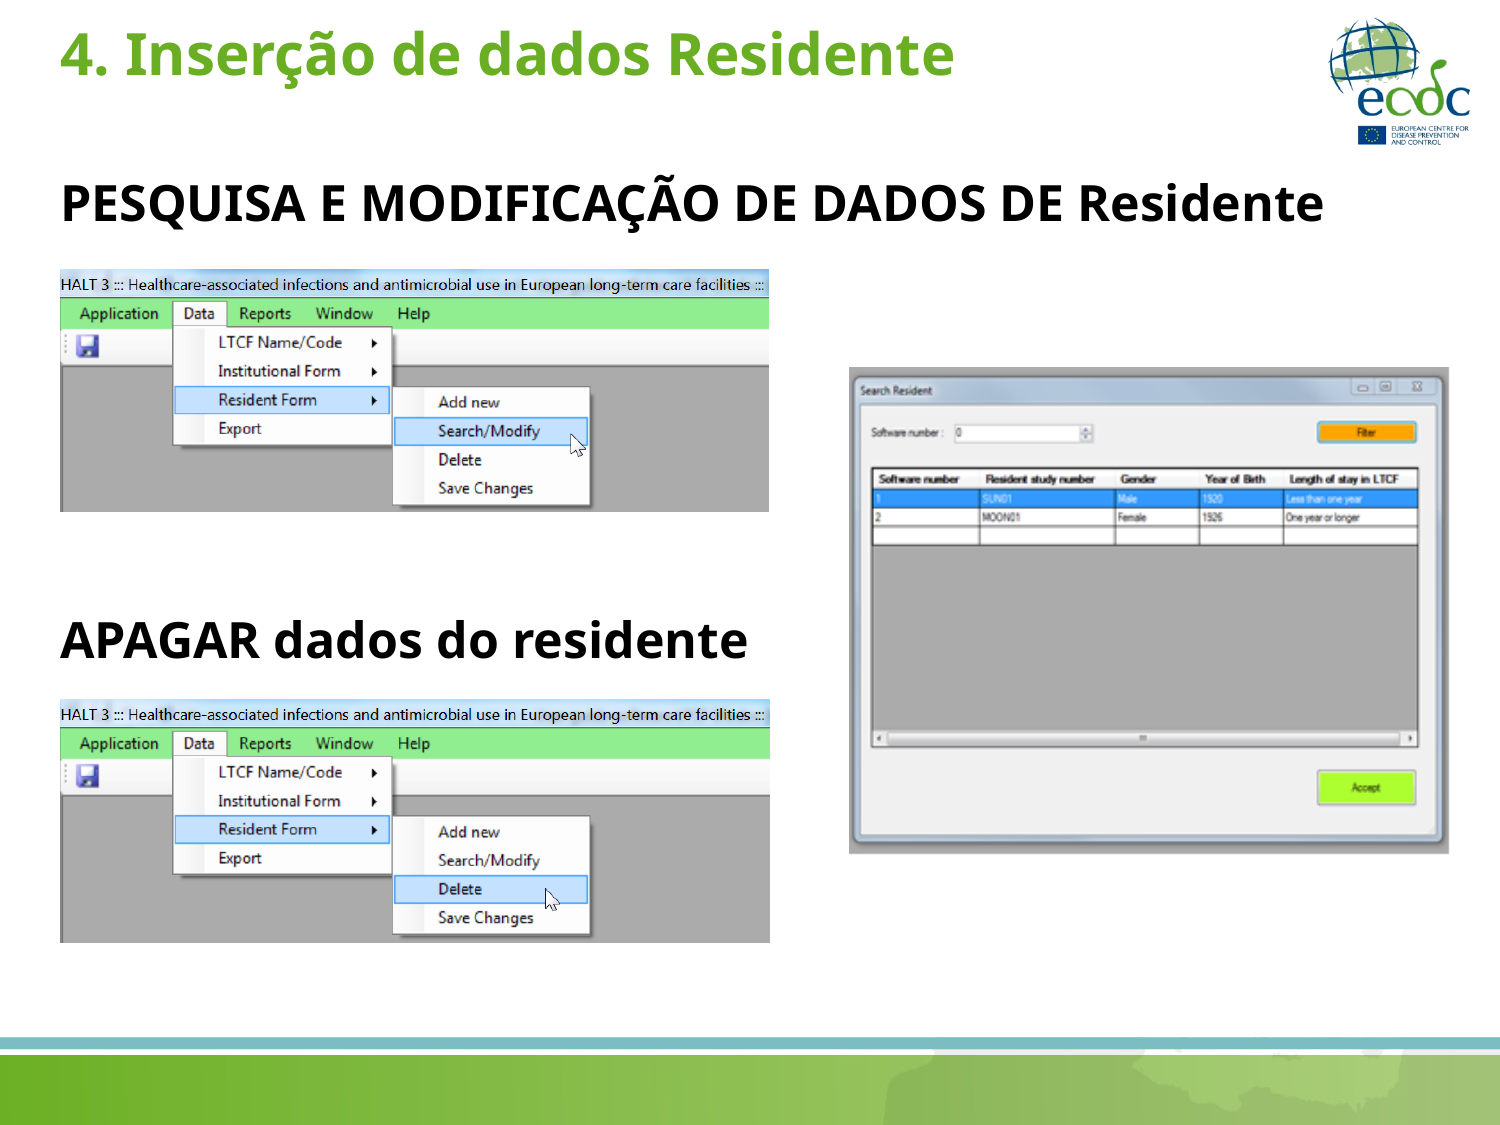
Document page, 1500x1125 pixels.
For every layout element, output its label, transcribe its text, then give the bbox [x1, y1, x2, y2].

picture [59, 269, 769, 512]
picture [1328, 17, 1473, 148]
title 4. Inserção de dados Residente [60, 24, 1411, 160]
picture [0, 1037, 1500, 1125]
picture [849, 367, 1452, 856]
list PESQUISA E MODIFICAÇÃO DE DADOS DE Residente APAGAR dados do residente [60, 177, 1459, 1024]
picture [59, 698, 770, 943]
